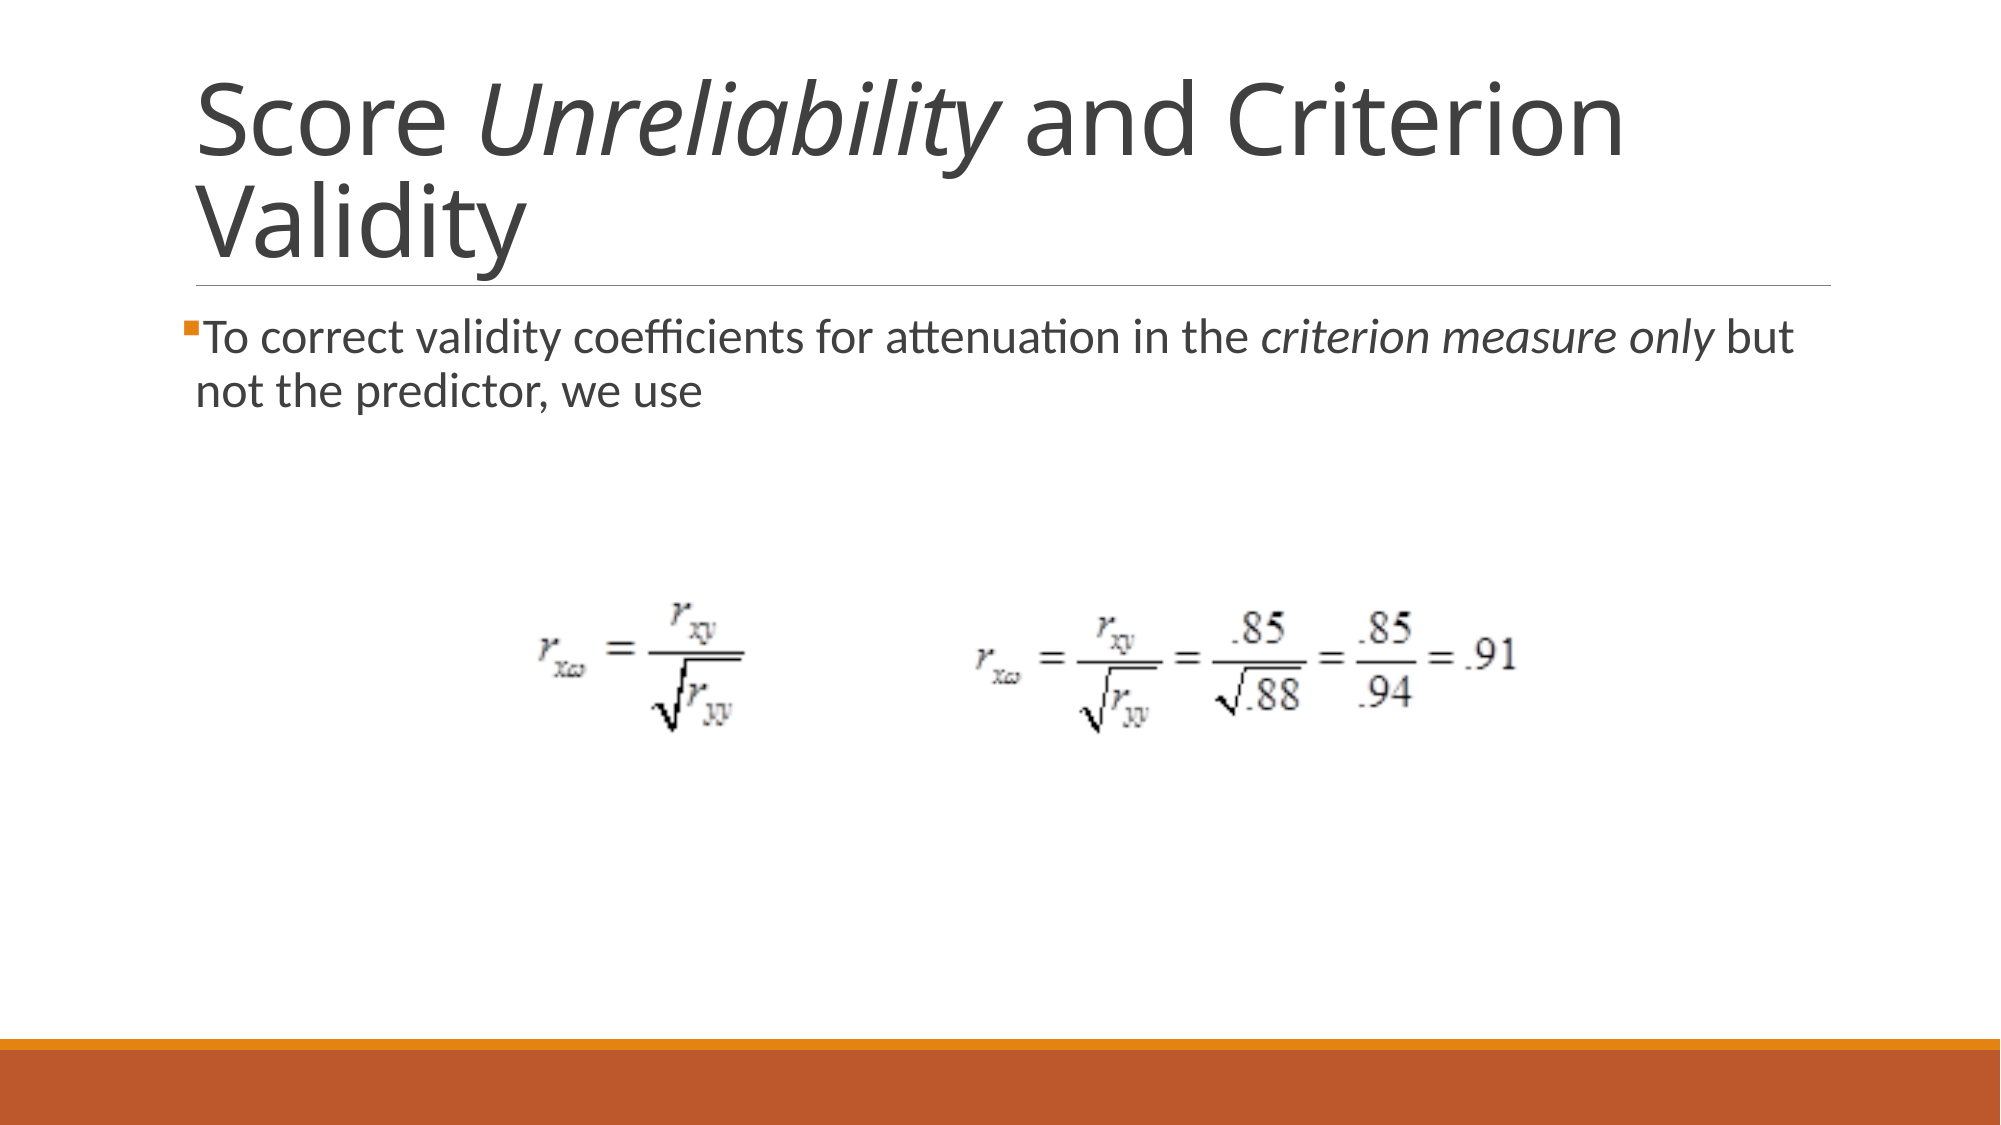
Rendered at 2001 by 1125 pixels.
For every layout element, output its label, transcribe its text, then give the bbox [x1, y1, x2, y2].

list To correct validity coefficients for attenuation in the criterion measure only but not the predictor, we use [180, 302, 1830, 963]
picture [530, 574, 763, 743]
picture [971, 592, 1528, 743]
title Score Unreliability and Criterion Validity [180, 47, 1830, 285]
